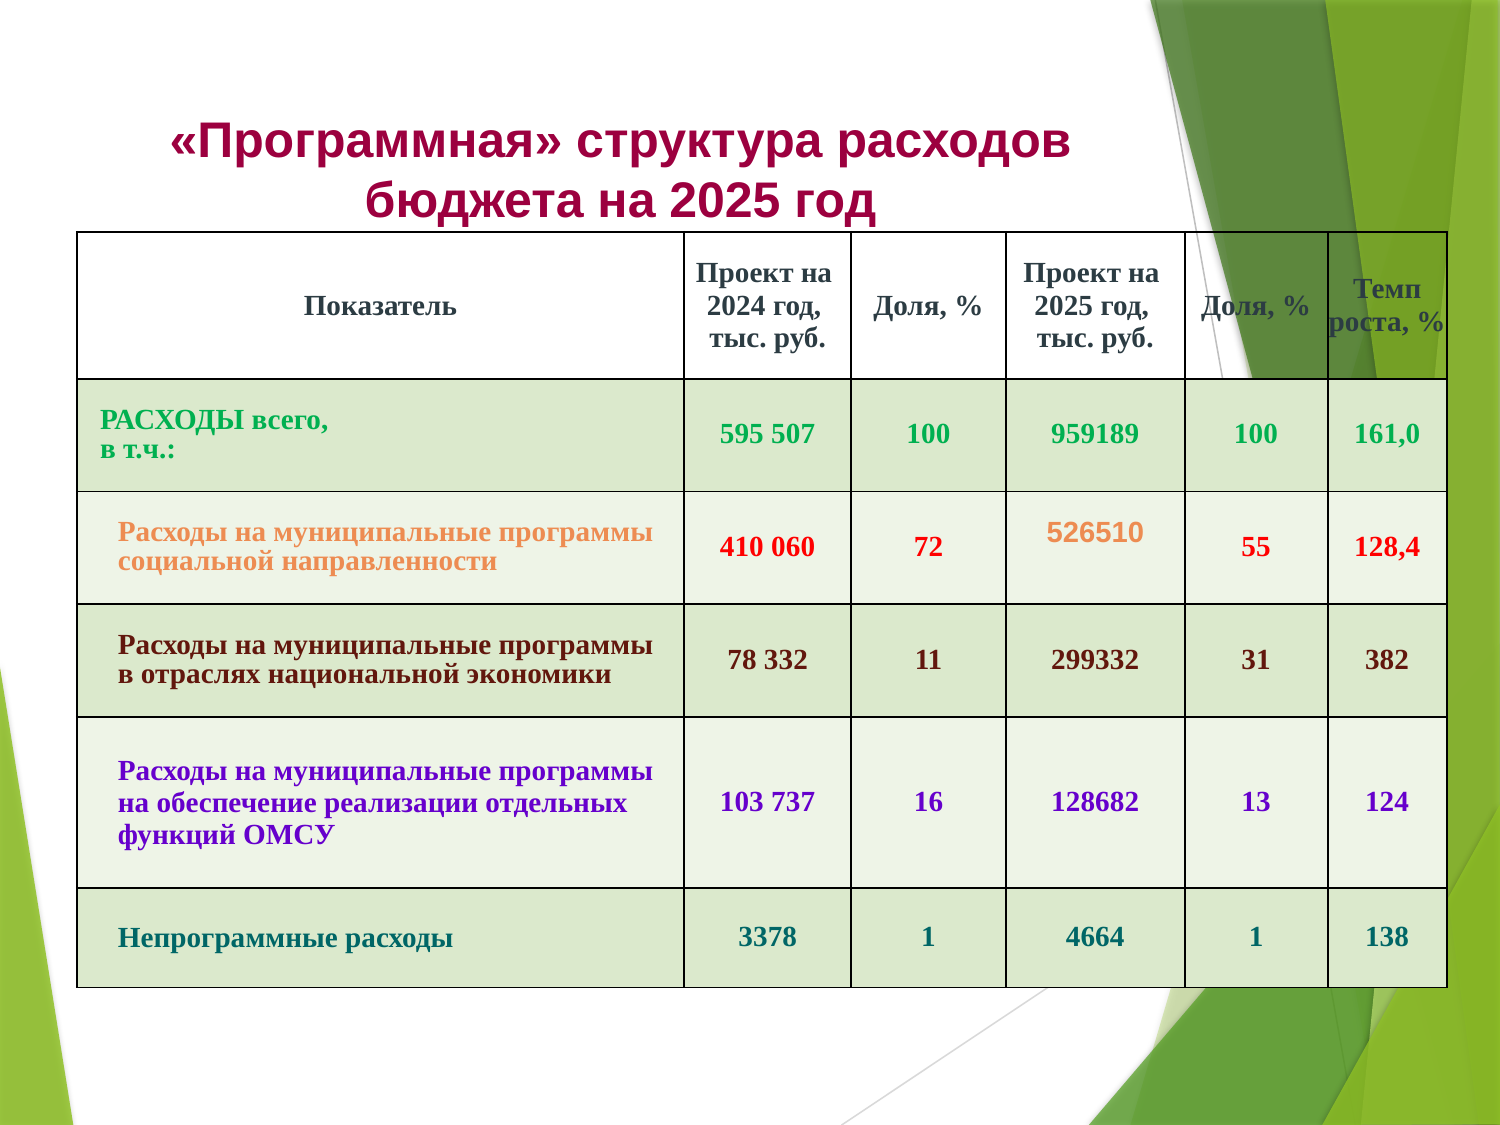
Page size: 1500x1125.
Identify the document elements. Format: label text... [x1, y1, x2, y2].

table_header Доля, % [1186, 233, 1327, 378]
table_cell 3378 [685, 889, 850, 987]
table_cell 128,4 [1329, 492, 1446, 603]
table_cell 124 [1329, 718, 1446, 887]
table_cell 128682 [1007, 718, 1184, 887]
table_cell 959189 [1007, 380, 1184, 491]
table_cell 103 737 [685, 718, 850, 887]
table_cell 526510 [1007, 492, 1184, 603]
table_header Доля, % [852, 233, 1005, 378]
table_cell 1 [852, 889, 1005, 987]
table_cell Расходы на муниципальные программы на обеспечение реализации отдельных функций ОМСУ [78, 718, 683, 887]
table_cell 13 [1186, 718, 1327, 887]
table_cell РАСХОДЫ всего, в т.ч.: [78, 380, 683, 491]
table_cell 100 [1186, 380, 1327, 491]
table_cell 31 [1186, 605, 1327, 716]
table_cell 16 [852, 718, 1005, 887]
table_cell 382 [1329, 605, 1446, 716]
table_header Проект на 2024 год, тыс. руб. [685, 233, 850, 378]
table_cell 55 [1186, 492, 1327, 603]
table_header Темп роста, % [1329, 233, 1446, 378]
table_cell 72 [852, 492, 1005, 603]
table_cell 78 332 [685, 605, 850, 716]
table_cell Расходы на муниципальные программы социальной направленности [78, 492, 683, 603]
table_cell Непрограммные расходы [78, 889, 683, 987]
table_cell 4664 [1007, 889, 1184, 987]
table_cell 410 060 [685, 492, 850, 603]
table_cell 100 [852, 380, 1005, 491]
table_cell 595 507 [685, 380, 850, 491]
table_header Проект на 2025 год, тыс. руб. [1007, 233, 1184, 378]
table_cell 11 [852, 605, 1005, 716]
title «Программная» структура расходов бюджета на 2025 год [99, 99, 1142, 231]
table_cell 299332 [1007, 605, 1184, 716]
table_cell 161,0 [1329, 380, 1446, 491]
table_header Показатель [78, 233, 683, 378]
table_cell Расходы на муниципальные программы в отраслях национальной экономики [78, 605, 683, 716]
table_cell 1 [1186, 889, 1327, 987]
table_cell 138 [1329, 889, 1446, 987]
